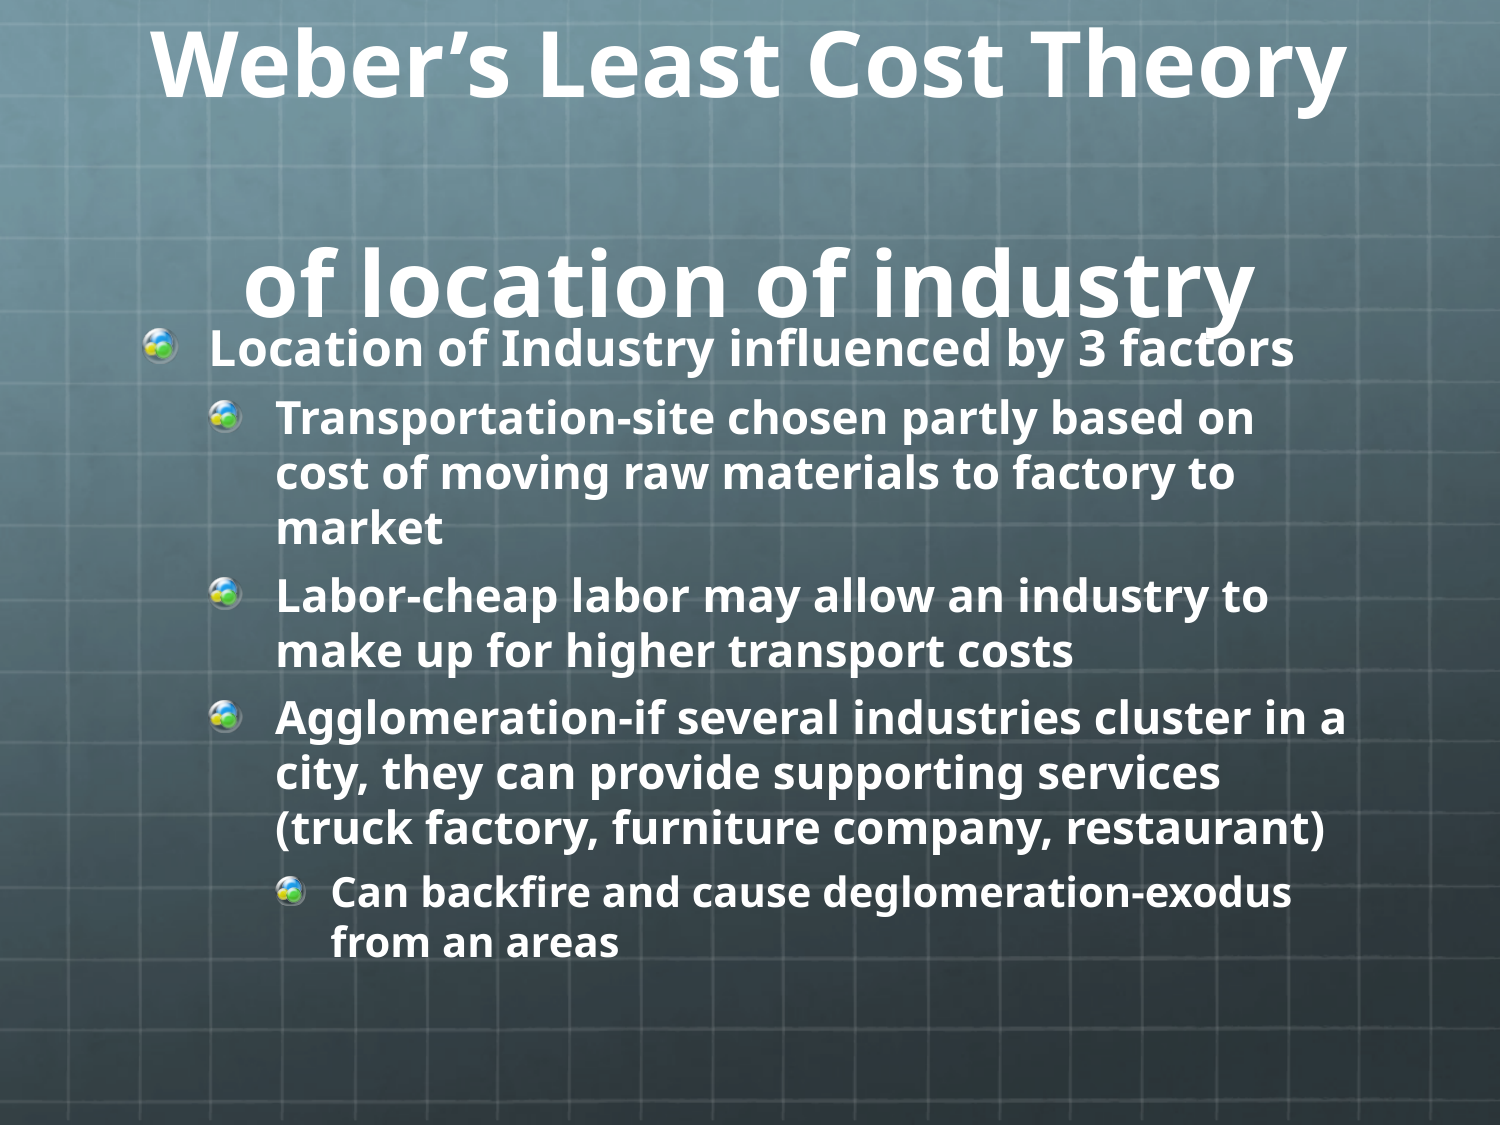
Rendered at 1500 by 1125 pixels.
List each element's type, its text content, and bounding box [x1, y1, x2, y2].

list Location of Industry influenced by 3 factors Transportation-site chosen partly based on cost of moving raw materials to factory to market Labor-cheap labor may allow an industry to make up for higher transport costs Agglomeration-if several industries cluster in a city, they can provide supporting services (truck factory, furniture company, restaurant) Can backfire and cause deglomeration-exodus from an areas [127, 308, 1372, 958]
title Weber’s Least Cost Theory of location of industry [127, 35, 1372, 307]
picture [0, 0, 1500, 1125]
